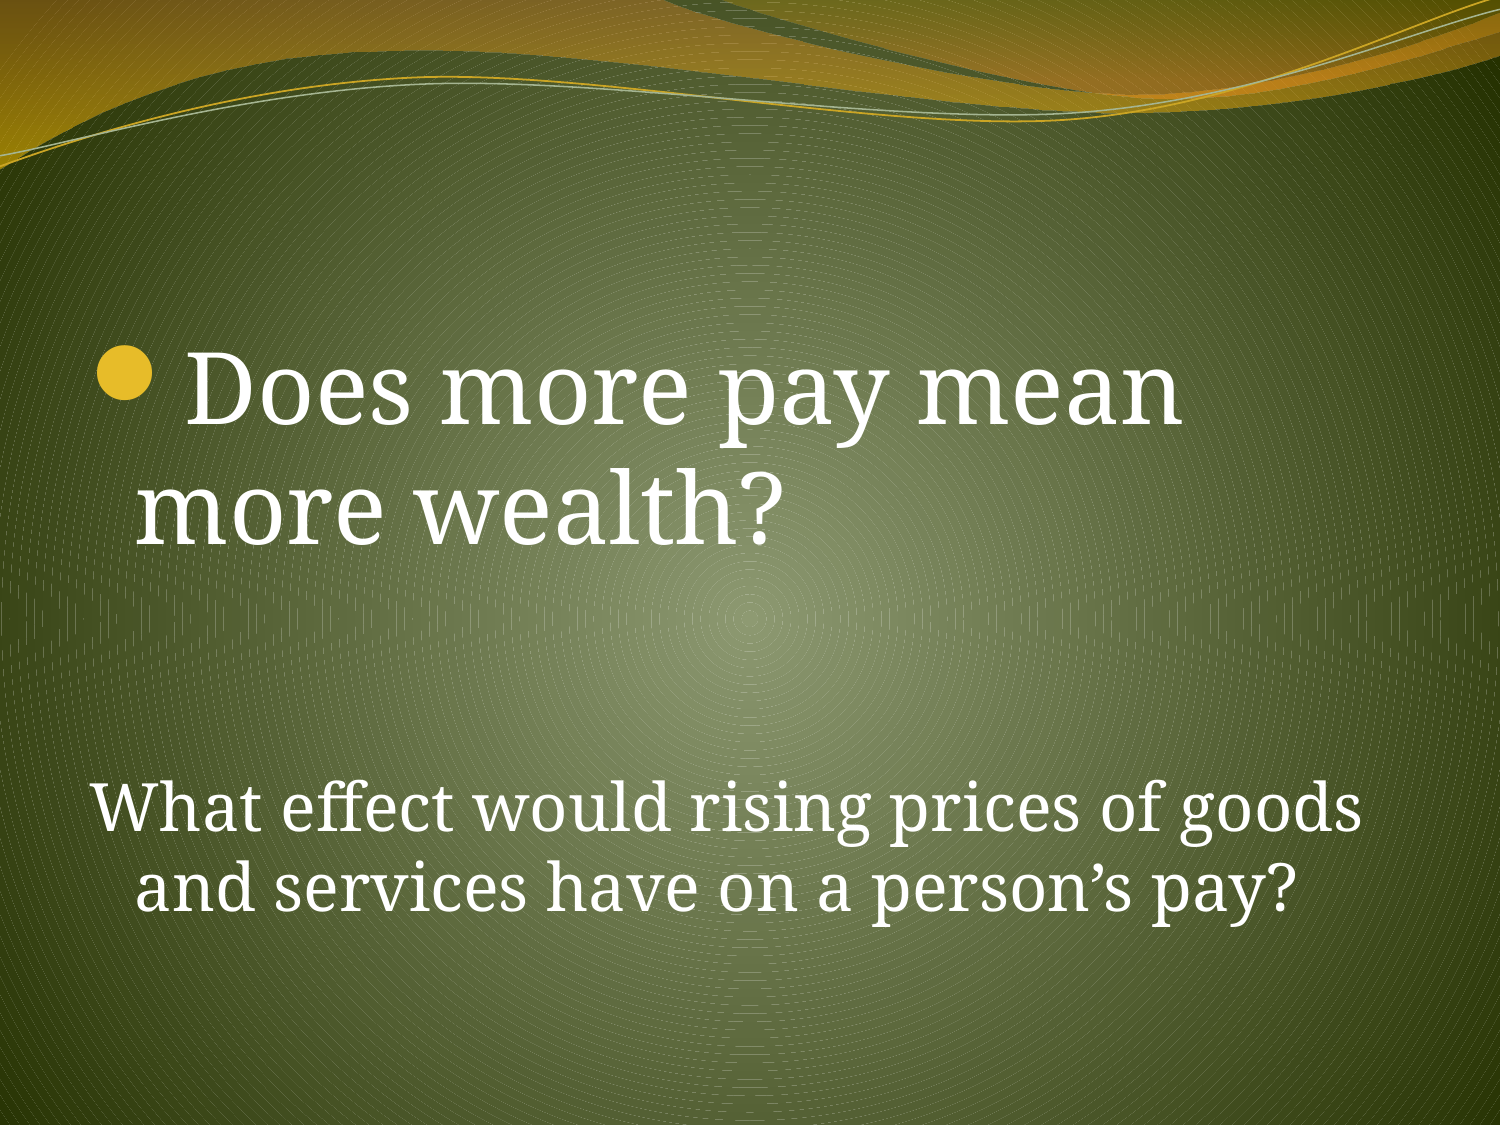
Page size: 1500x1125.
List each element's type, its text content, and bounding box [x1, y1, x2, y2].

list Does more pay mean more wealth? What effect would rising prices of goods and services have on a person’s pay? [75, 317, 1425, 1038]
